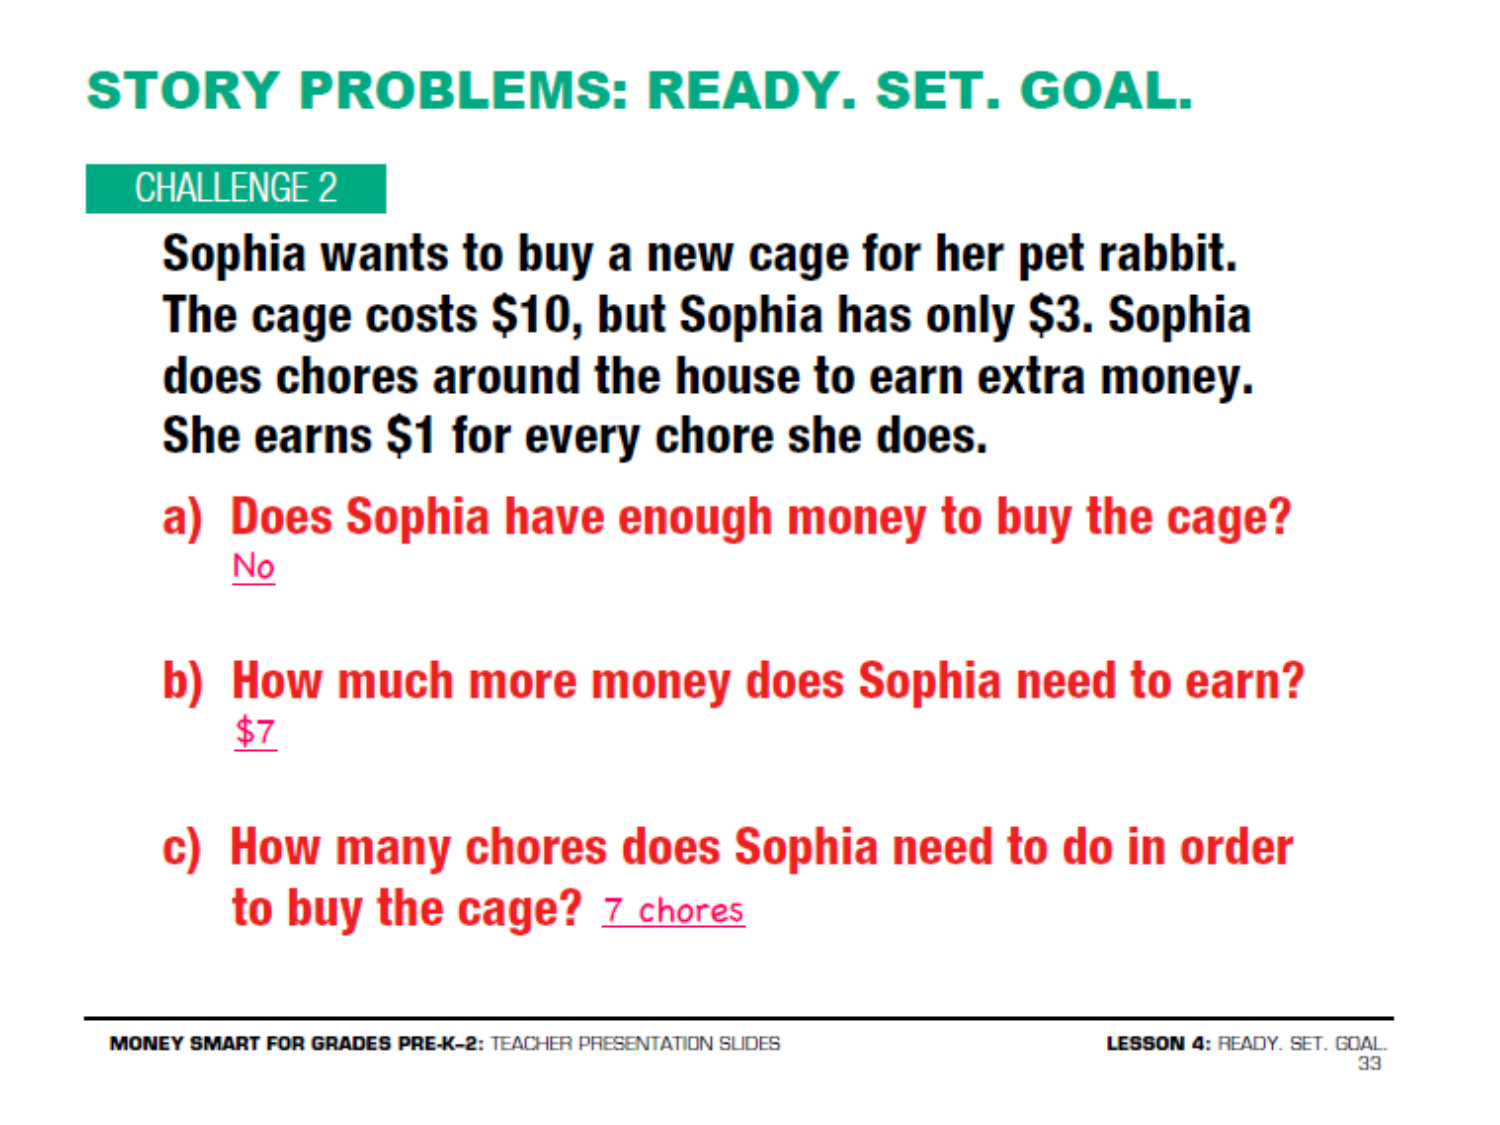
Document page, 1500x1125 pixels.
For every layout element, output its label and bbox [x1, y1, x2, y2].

picture [37, 36, 1438, 1108]
